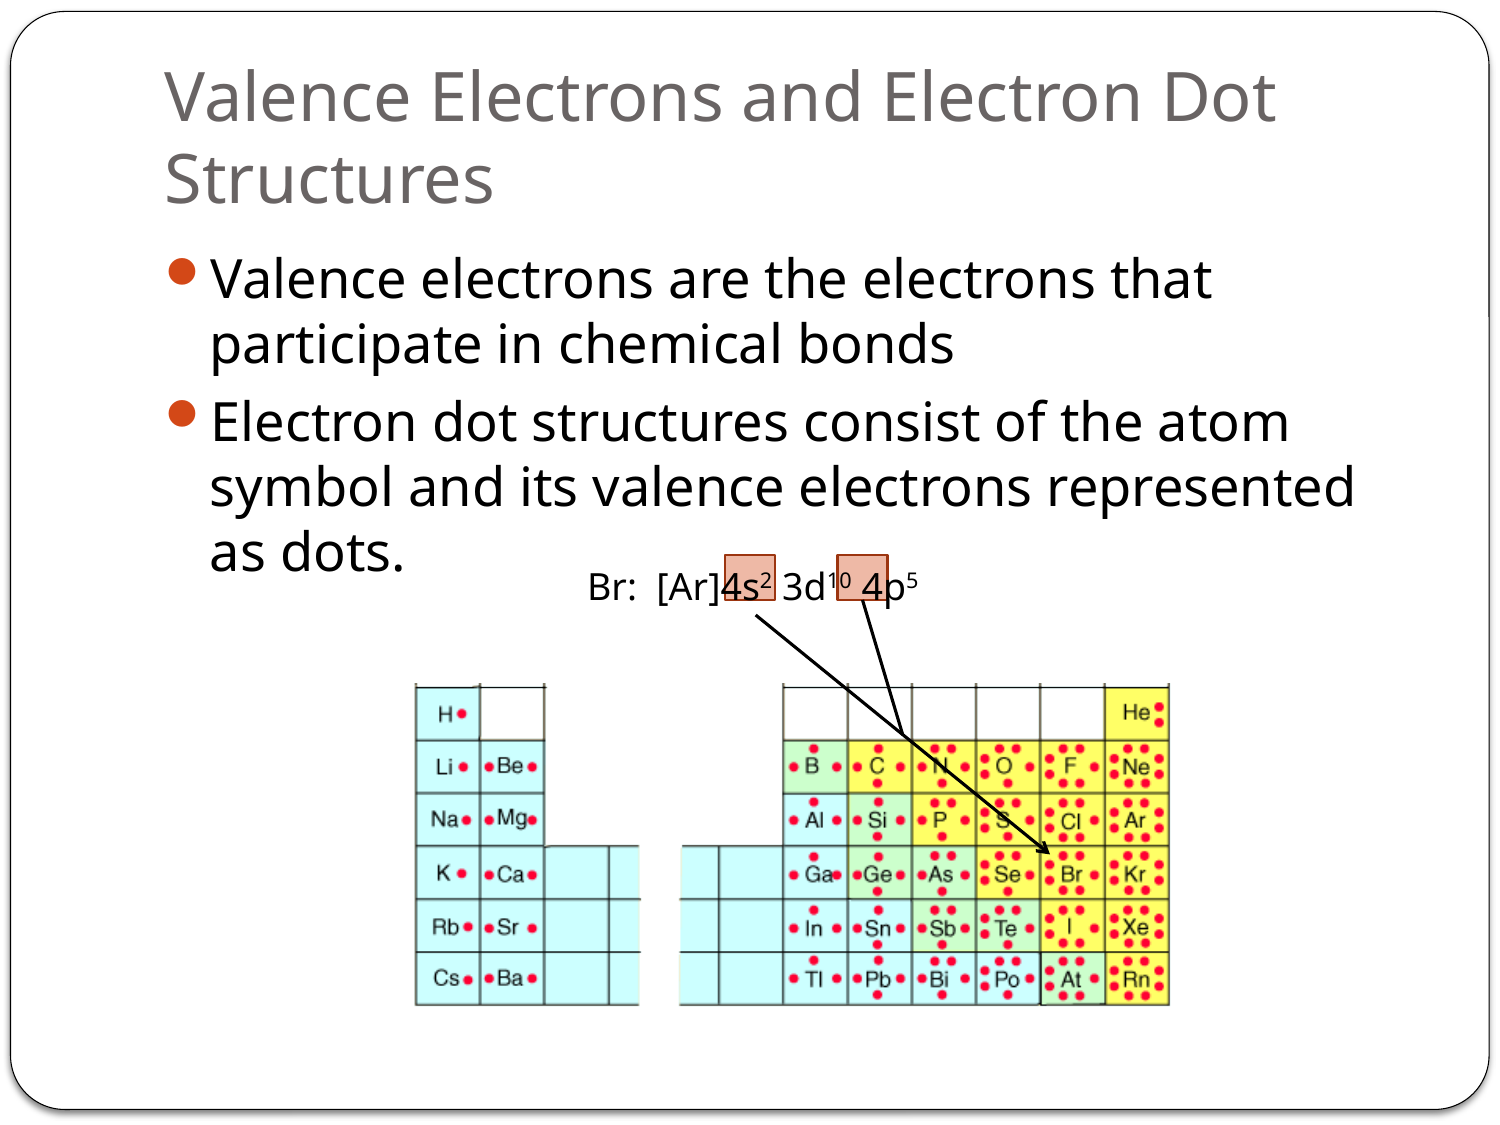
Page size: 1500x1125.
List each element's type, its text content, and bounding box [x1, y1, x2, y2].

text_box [755, 615, 1051, 855]
title Valence Electrons and Electron Dot Structures [150, 45, 1425, 233]
list Valence electrons are the electrons that participate in chemical bonds Electron dot structures consist of the atom symbol and its valence electrons represented as dots. [150, 237, 1425, 988]
text_box Br: [Ar]4s2 3d10 4p5 [572, 555, 940, 615]
picture [399, 683, 1187, 1026]
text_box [862, 599, 904, 736]
